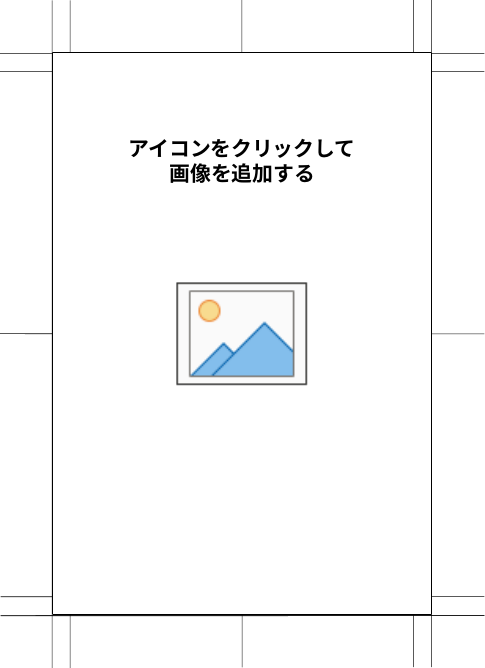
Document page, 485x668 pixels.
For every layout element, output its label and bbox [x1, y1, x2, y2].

picture [52, 52, 432, 615]
